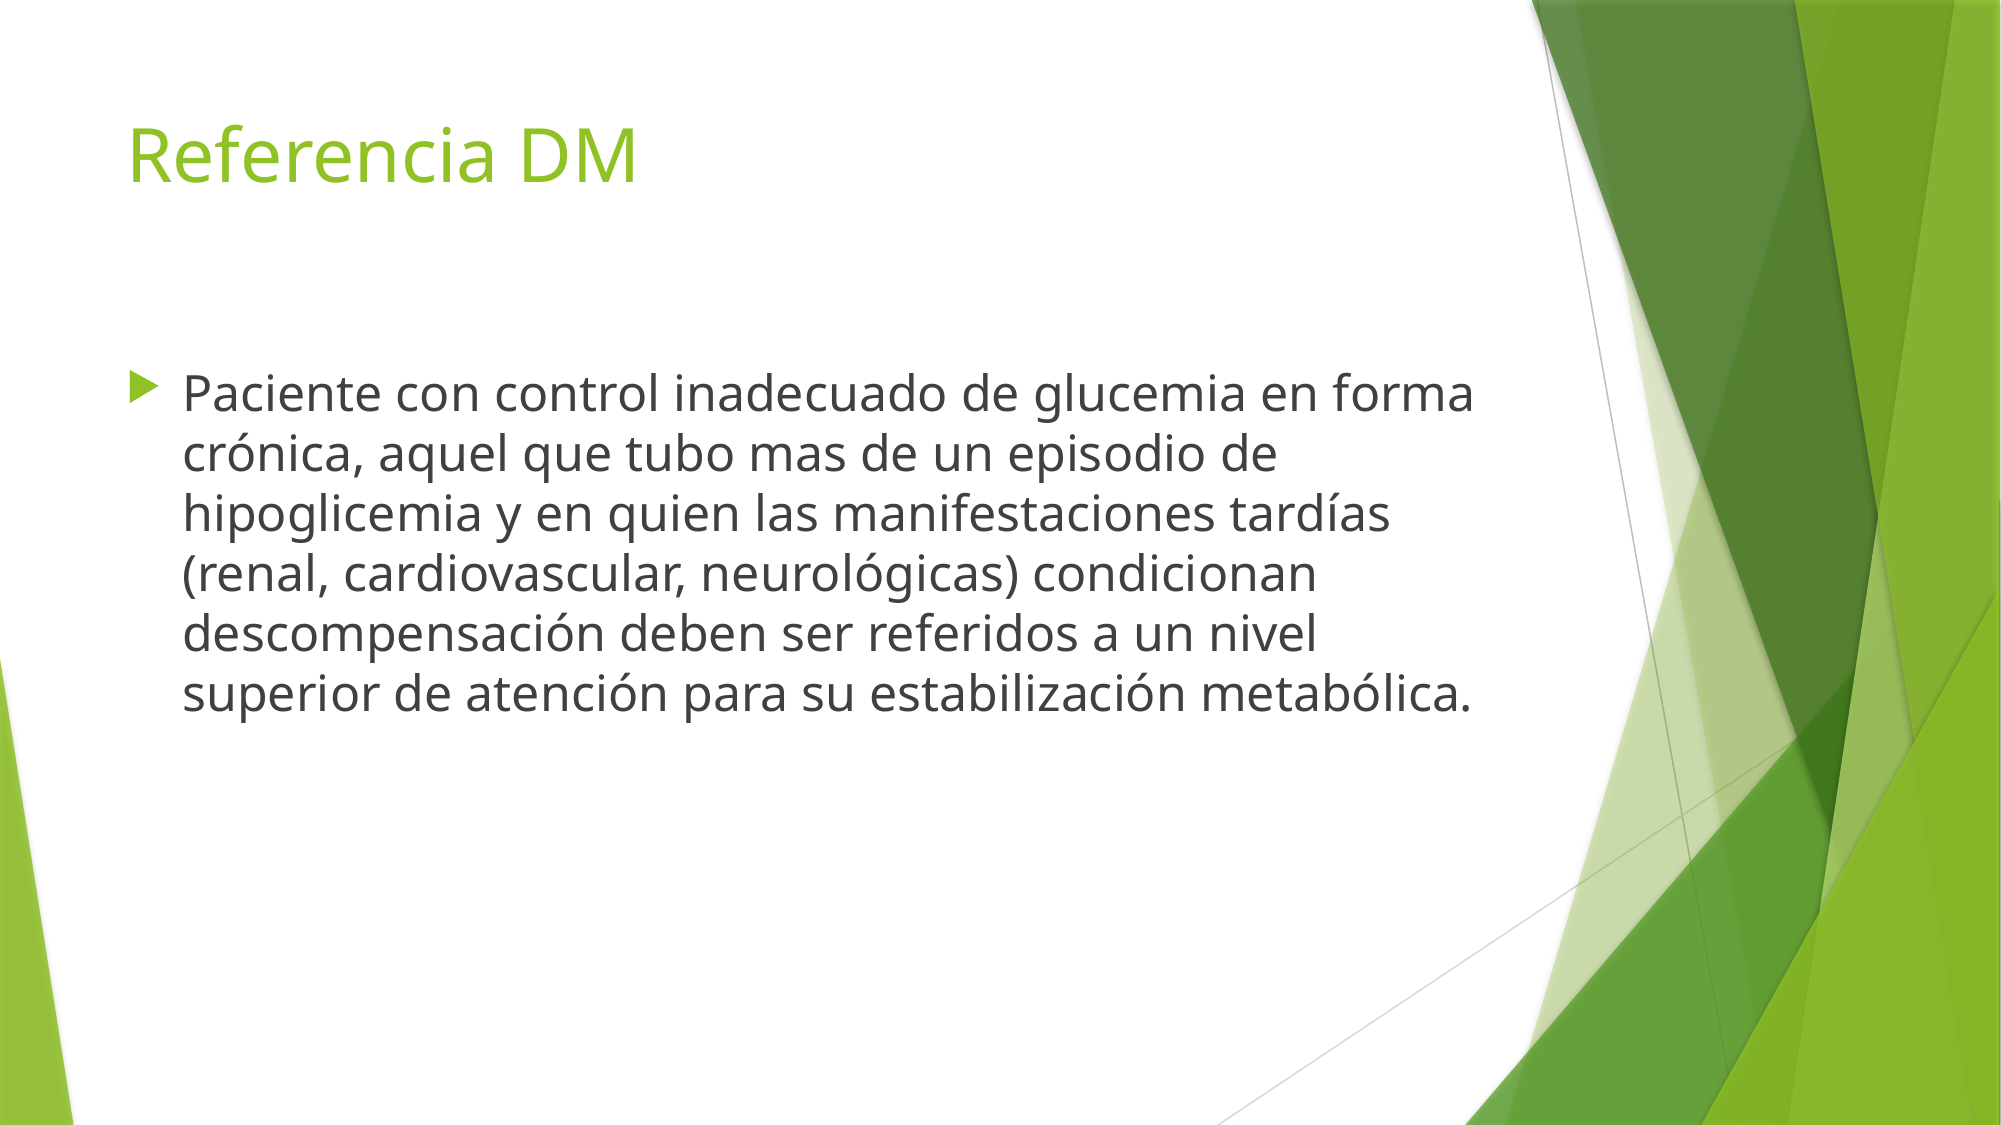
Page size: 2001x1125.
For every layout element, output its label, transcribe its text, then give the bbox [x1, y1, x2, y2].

title Referencia DM [111, 99, 1522, 317]
list Paciente con control inadecuado de glucemia en forma crónica, aquel que tubo mas de un episodio de hipoglicemia y en quien las manifestaciones tardías (renal, cardiovascular, neurológicas) condicionan descompensación deben ser referidos a un nivel superior de atención para su estabilización metabólica. [111, 354, 1522, 992]
